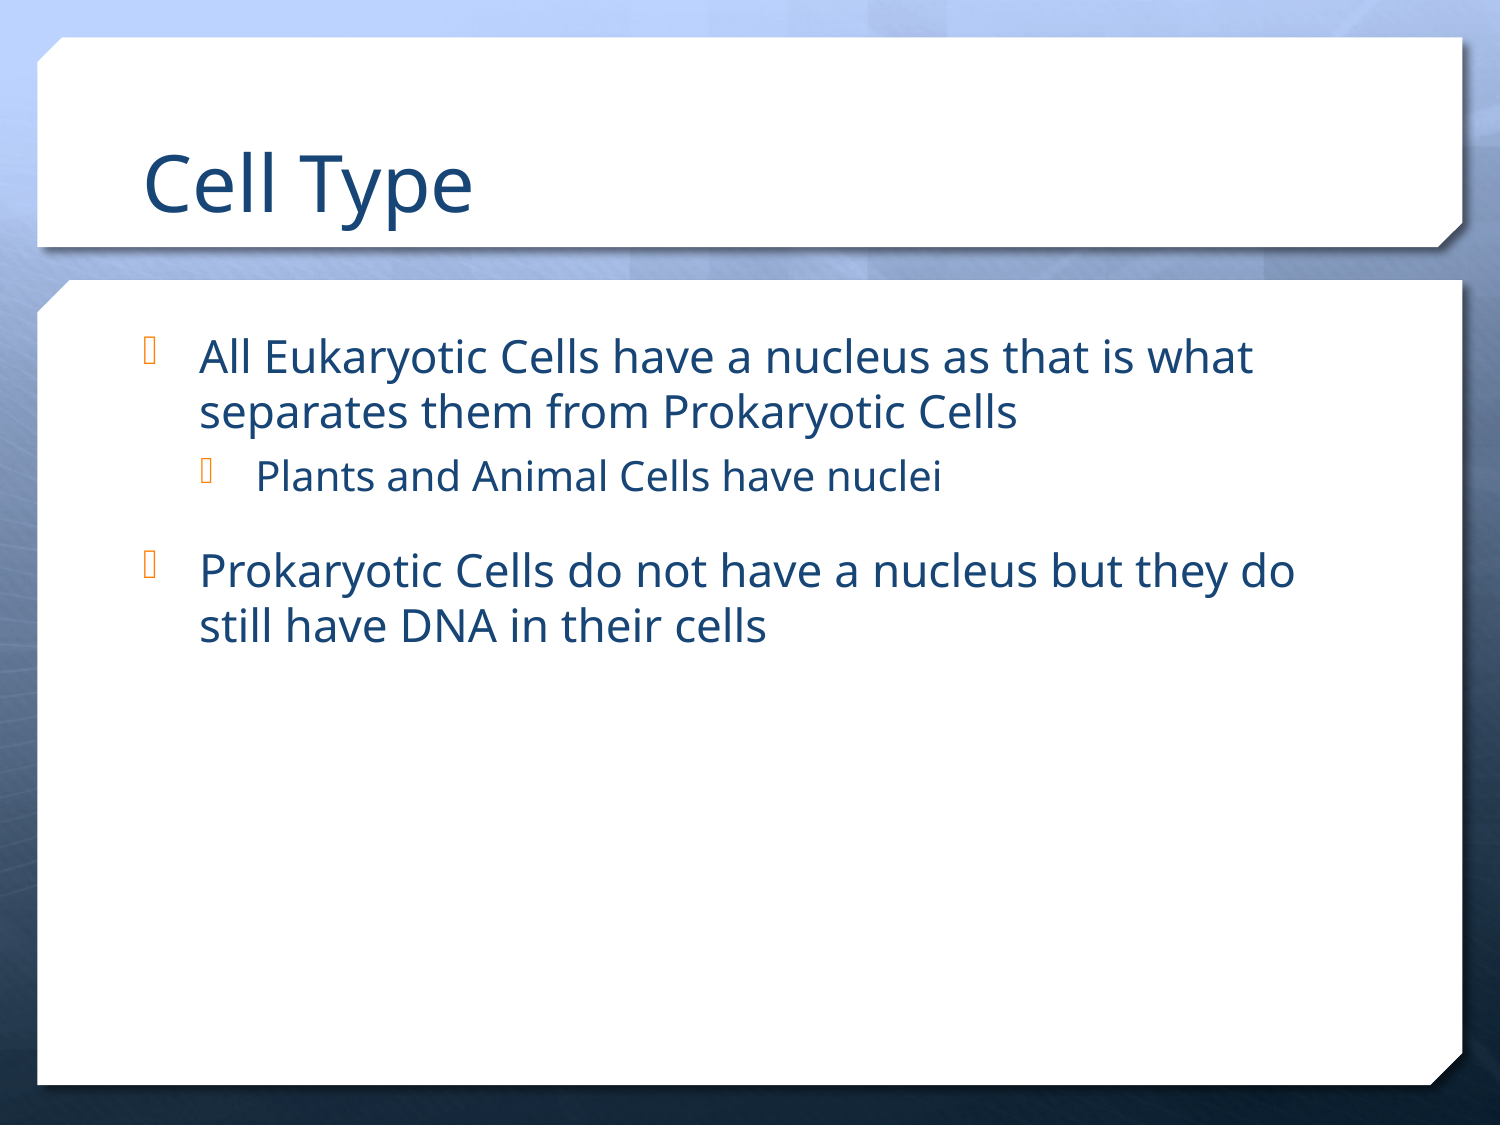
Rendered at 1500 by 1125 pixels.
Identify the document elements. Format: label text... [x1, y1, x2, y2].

title Cell Type [127, 48, 1372, 236]
list All Eukaryotic Cells have a nucleus as that is what separates them from Prokaryotic Cells Plants and Animal Cells have nuclei Prokaryotic Cells do not have a nucleus but they do still have DNA in their cells [127, 319, 1372, 978]
